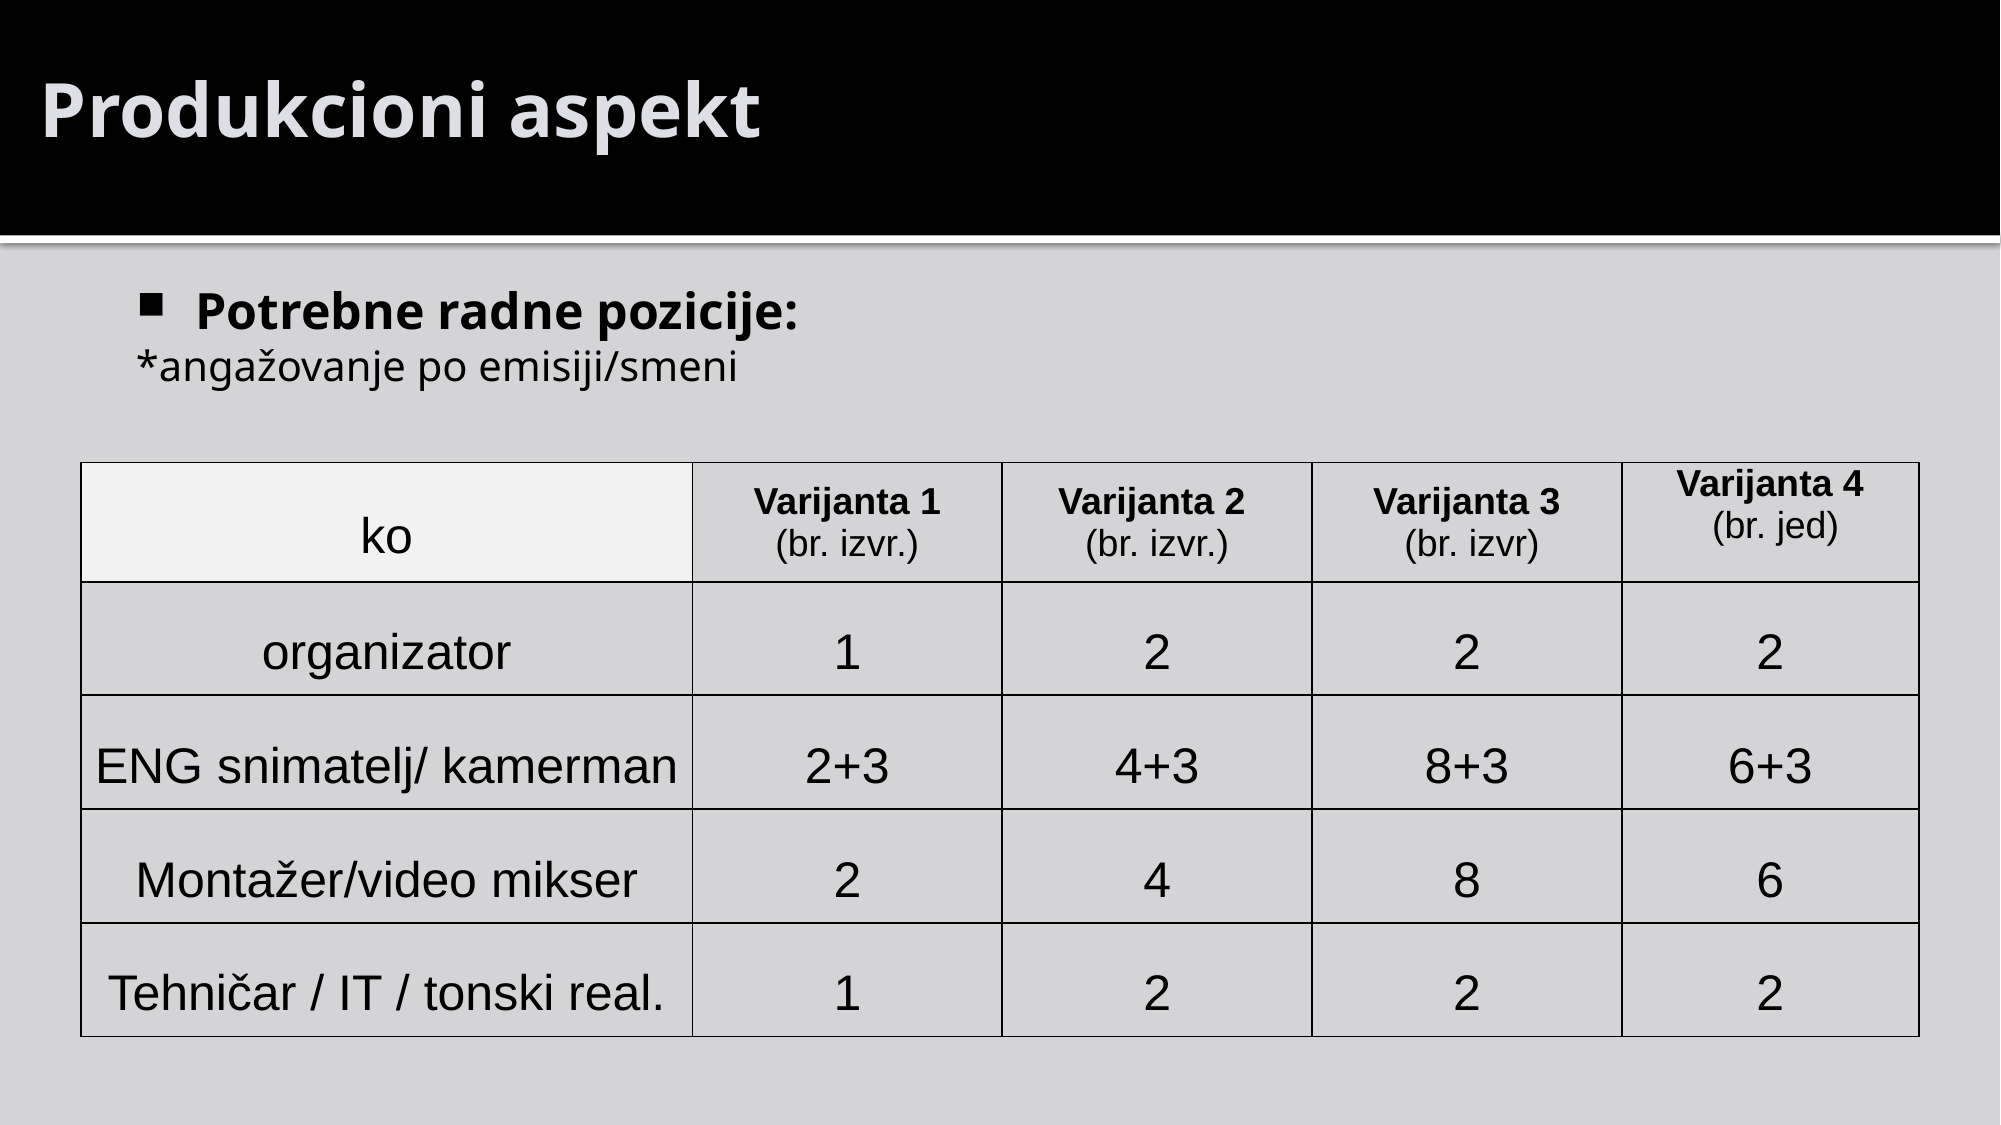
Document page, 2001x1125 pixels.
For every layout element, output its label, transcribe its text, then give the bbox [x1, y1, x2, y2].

text_box Produkcioni aspekt [24, 62, 1663, 200]
table_cell 2 [693, 810, 1001, 922]
table_header Varijanta 3 (br. izvr) [1313, 463, 1621, 581]
table_cell ENG snimatelj/ kamerman [82, 696, 692, 808]
table_cell Montažer/video mikser [82, 810, 692, 922]
table_header Varijanta 1 (br. izvr.) [693, 463, 1001, 581]
table_cell 4+3 [1003, 696, 1311, 808]
table_cell 6+3 [1623, 696, 1918, 808]
table_header Varijanta 2 (br. izvr.) [1003, 463, 1311, 581]
table_cell 2+3 [693, 696, 1001, 808]
table_cell 2 [1003, 924, 1311, 1036]
table_cell 1 [693, 924, 1001, 1036]
table_cell 8+3 [1313, 696, 1621, 808]
table_cell 2 [1313, 583, 1621, 694]
table_cell 2 [1313, 924, 1621, 1036]
table_cell 2 [1003, 583, 1311, 694]
table_cell Tehničar / IT / tonski real. [82, 924, 692, 1036]
table_cell 2 [1623, 924, 1918, 1036]
list Potrebne radne pozicije: *angažovanje po emisiji/smeni [24, 237, 1950, 1125]
table_cell organizator [82, 583, 692, 694]
table_cell 4 [1003, 810, 1311, 922]
table_cell 8 [1313, 810, 1621, 922]
table_header Varijanta 4 (br. jed) [1623, 463, 1918, 581]
table_cell 1 [693, 583, 1001, 694]
table_cell 6 [1623, 810, 1918, 922]
table_header ko [82, 463, 692, 581]
table_cell 2 [1623, 583, 1918, 694]
